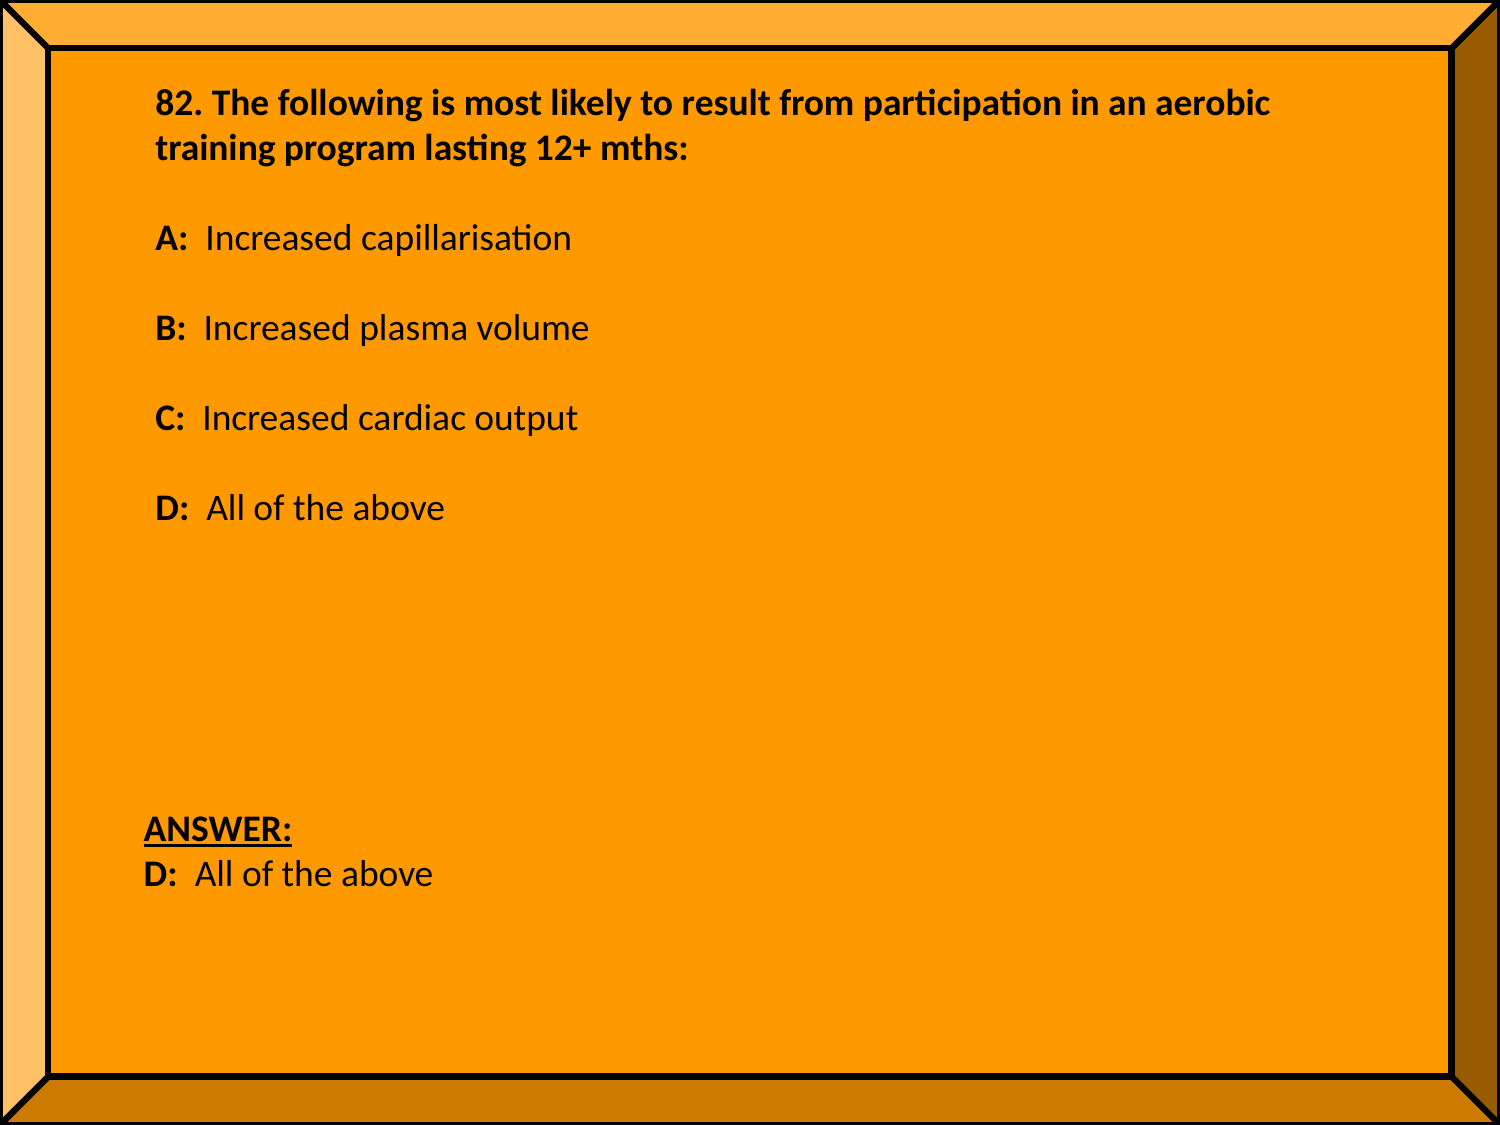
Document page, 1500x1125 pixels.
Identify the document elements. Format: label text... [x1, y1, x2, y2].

text_box 82. The following is most likely to result from participation in an aerobic training program lasting 12+ mths: A: Increased capillarisation B: Increased plasma volume C: Increased cardiac output D: All of the above [140, 70, 1371, 580]
text_box ANSWER: D: All of the above [128, 796, 1383, 947]
